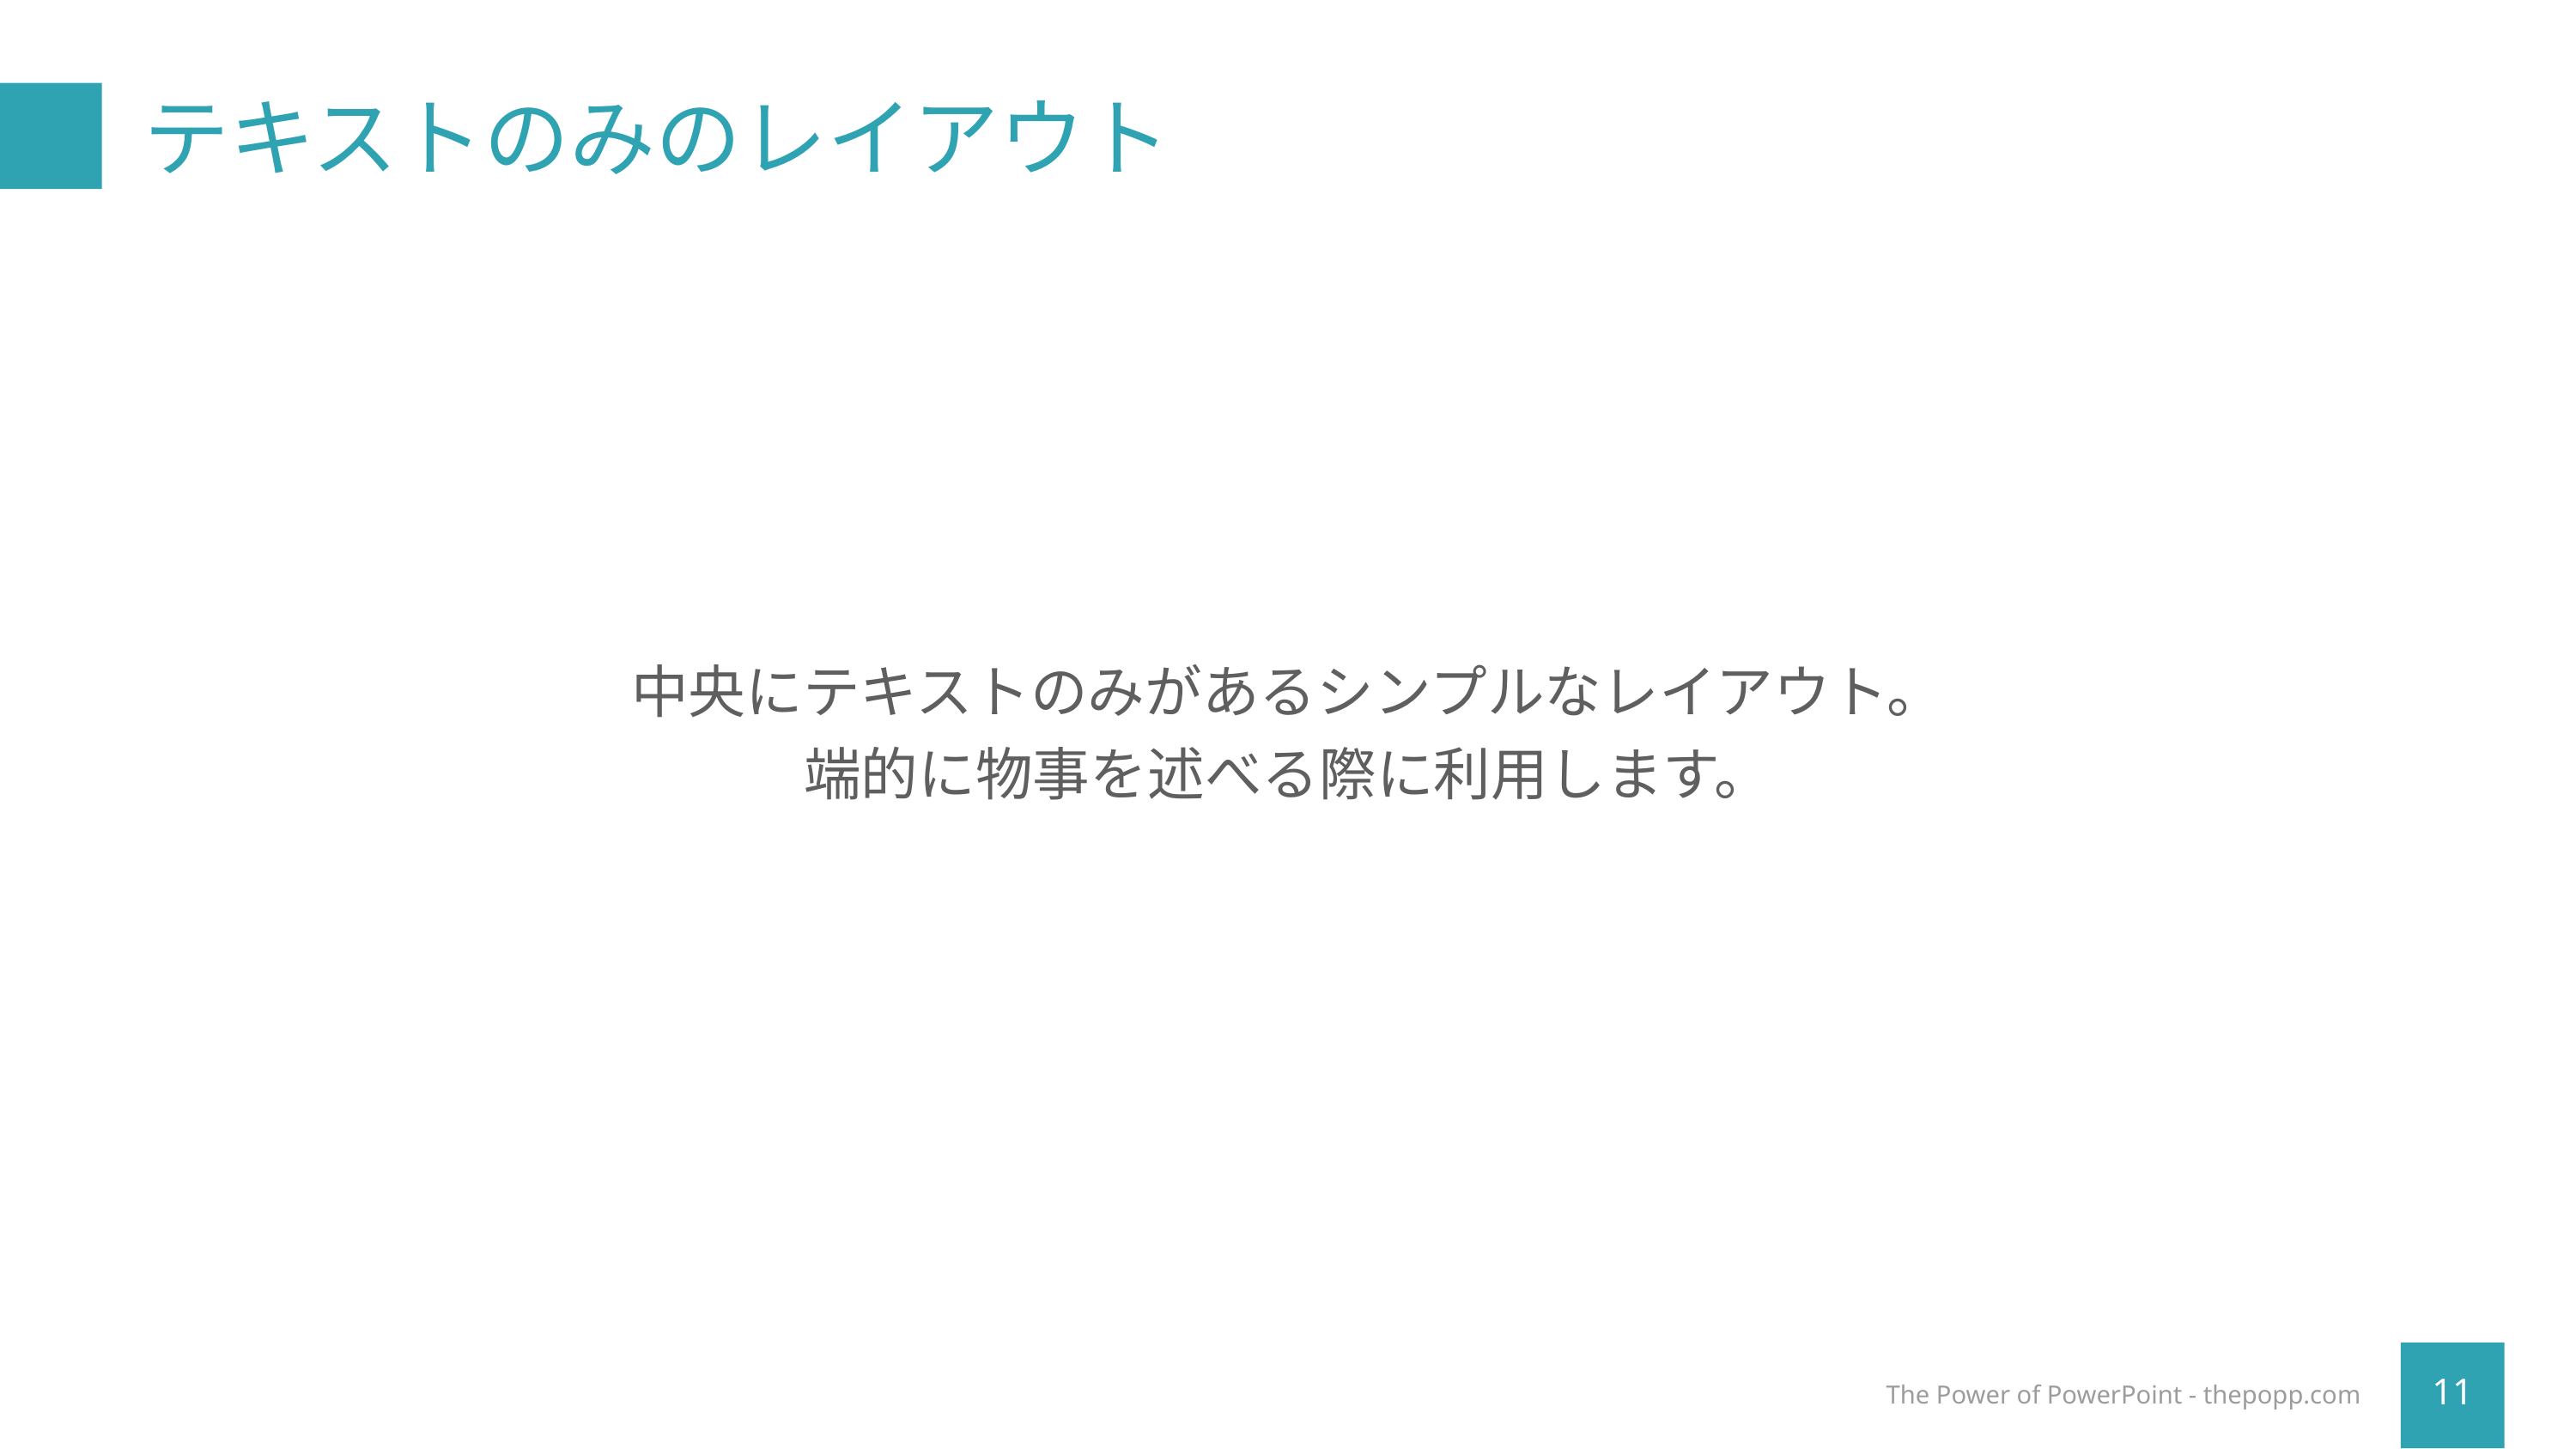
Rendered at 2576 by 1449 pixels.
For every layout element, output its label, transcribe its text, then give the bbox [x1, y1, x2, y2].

title テキストのみのレイアウト [131, 66, 2482, 219]
slide_number 11 [2400, 1355, 2505, 1433]
footer The Power of PowerPoint - thepopp.com [1504, 1355, 2374, 1433]
list 中央にテキストのみがあるシンプルなレイアウト。 端的に物事を述べる際に利用します。 [370, 429, 2206, 1019]
